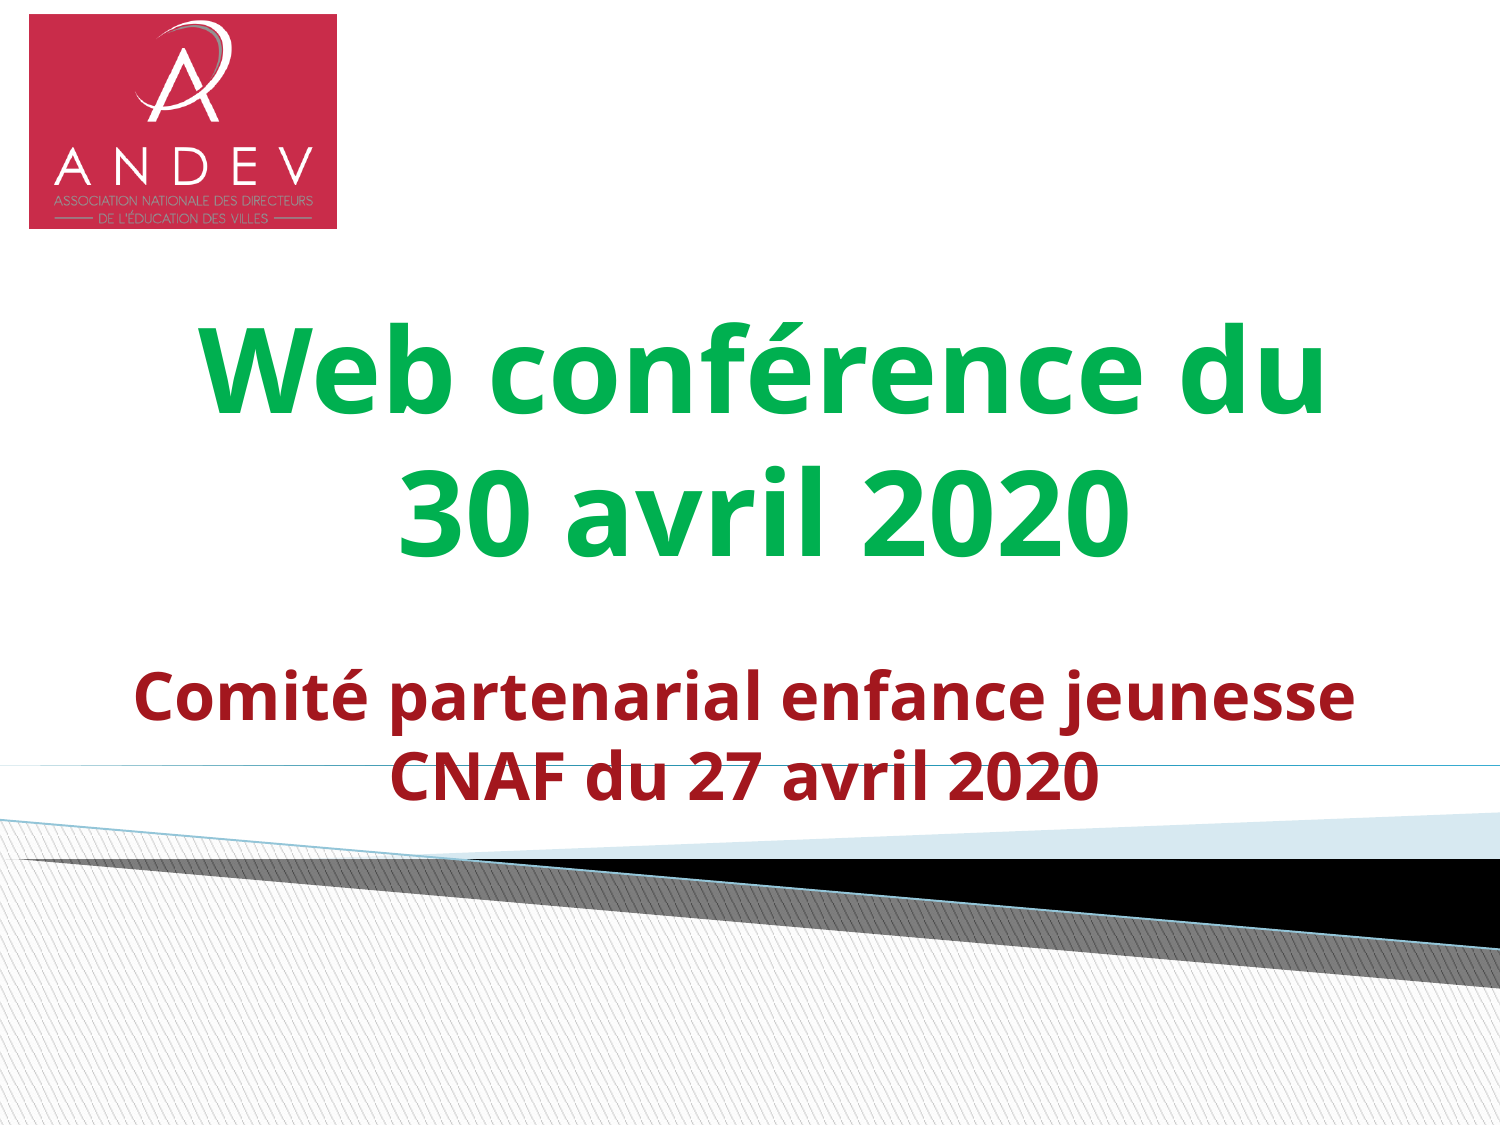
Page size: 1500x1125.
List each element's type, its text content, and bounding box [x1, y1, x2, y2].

picture [29, 13, 337, 229]
picture [5, 859, 1500, 989]
subtitle Comité partenarial enfance jeunesse CNAF du 27 avril 2020 [112, 646, 1388, 844]
title Web conférence du 30 avril 2020 [112, 287, 1388, 588]
